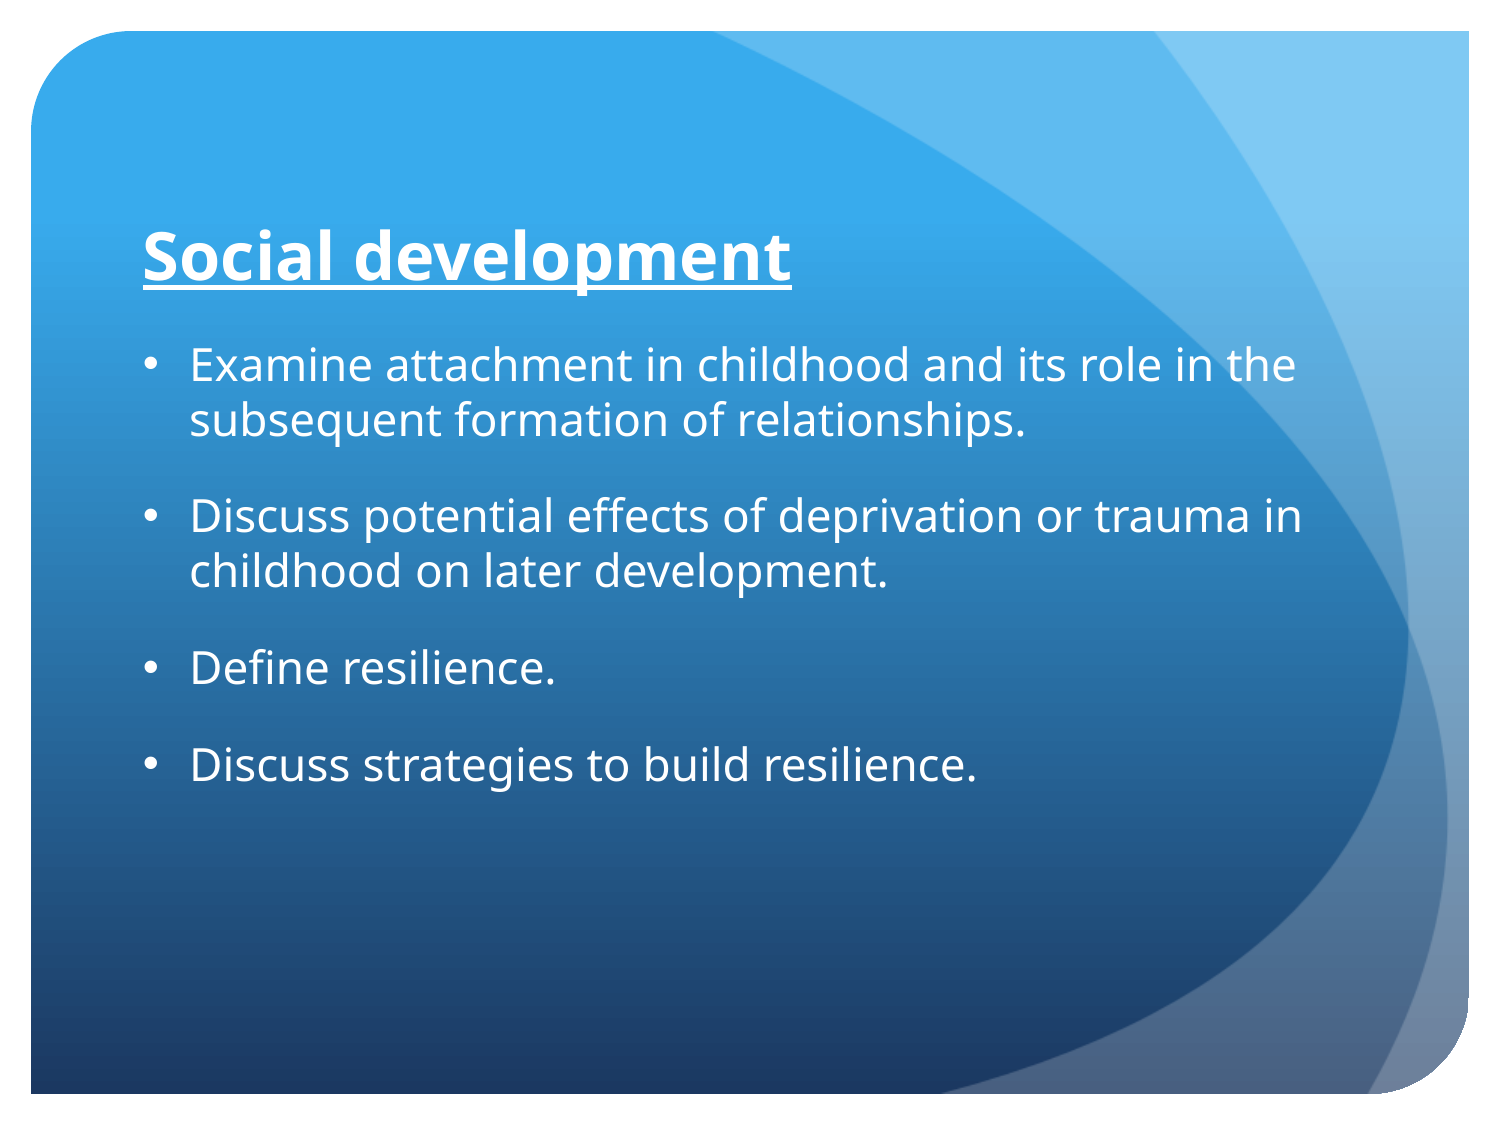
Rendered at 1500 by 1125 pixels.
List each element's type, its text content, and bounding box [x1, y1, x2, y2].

picture [24, 30, 1473, 1094]
list Social development Examine attachment in childhood and its role in the subsequent formation of relationships. Discuss potential effects of deprivation or trauma in childhood on later development. Define resilience. Discuss strategies to build resilience. [127, 206, 1372, 991]
